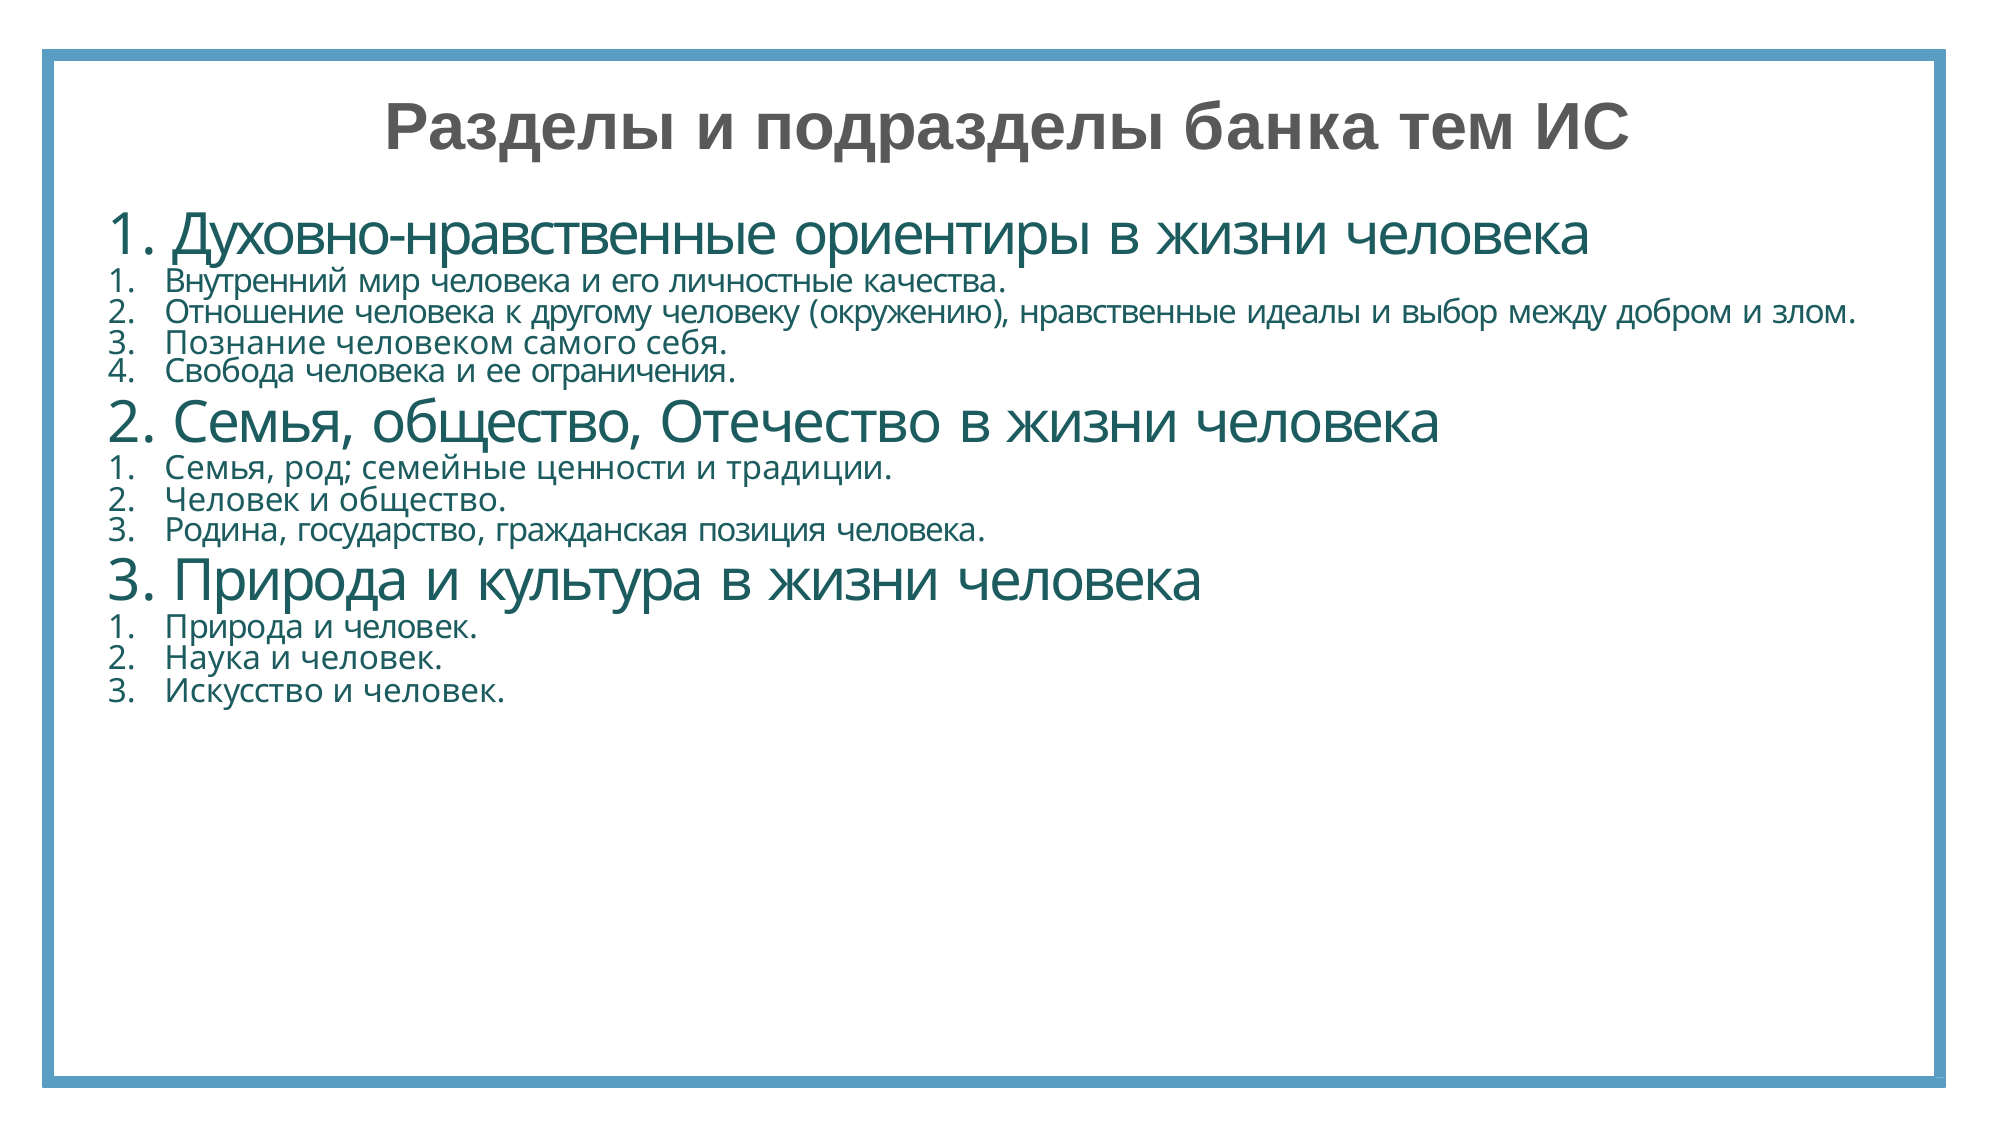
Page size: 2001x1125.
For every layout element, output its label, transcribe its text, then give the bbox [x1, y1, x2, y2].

text_box Духовно-нравственные ориентиры в жизни человека Внутренний мир человека и его личностные качества. Отношение человека к другому человеку (окружению), нравственные идеалы и выбор между добром и злом. Познание человеком самого себя. Свобода человека и ее ограничения. Семья, общество, Отечество в жизни человека Семья, род; семейные ценности и традиции. Человек и общество. Родина, государство, гражданская позиция человека. Природа и культура в жизни человека Природа и человек. Наука и человек. Искусство и человек. [105, 195, 1900, 710]
title Разделы и подразделы банка тем ИС [382, 80, 1635, 271]
